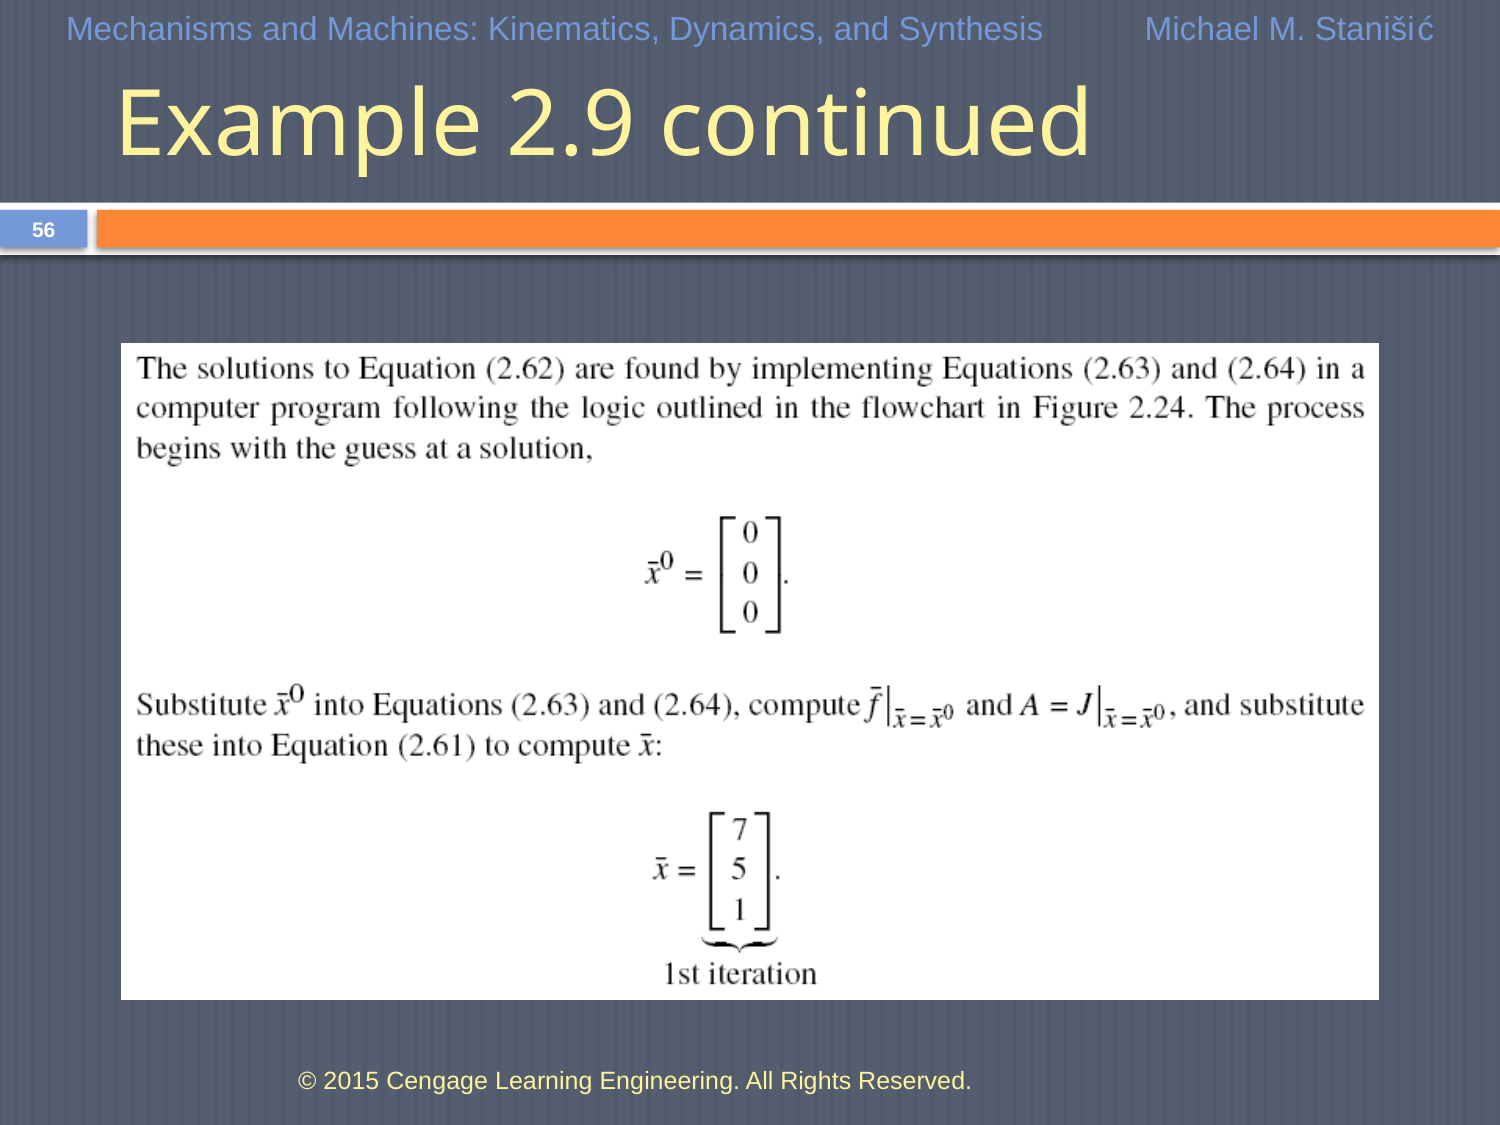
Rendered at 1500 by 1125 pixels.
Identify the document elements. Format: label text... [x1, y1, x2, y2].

slide_number 56 [0, 208, 88, 249]
title Example 2.9 continued [99, 55, 1438, 201]
footer © 2015 Cengage Learning Engineering. All Rights Reserved. [106, 1050, 996, 1110]
text_box Mechanisms and Machines: Kinematics, Dynamics, and Synthesis Michael M. Stanišić [0, 0, 1500, 55]
picture [121, 343, 1379, 1001]
